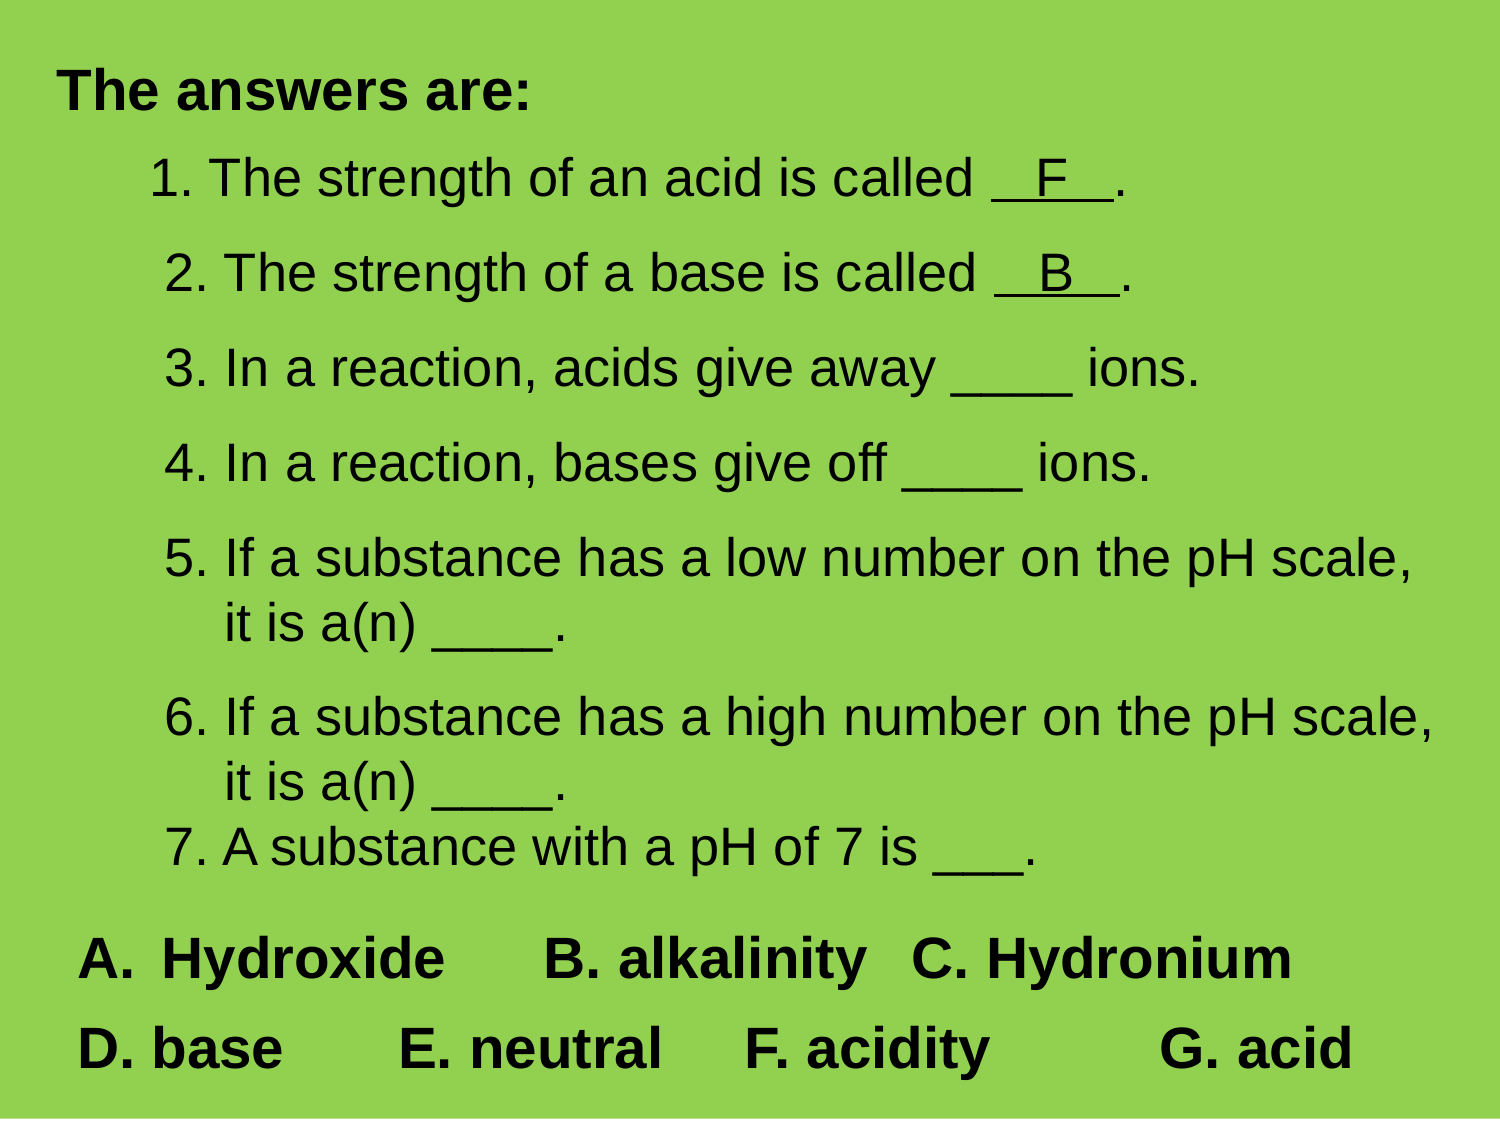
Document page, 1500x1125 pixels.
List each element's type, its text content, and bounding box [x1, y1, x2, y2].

text_box Hydroxide B. alkalinity C. Hydronium D. base E. neutral F. acidity G. acid [62, 912, 1438, 1108]
text_box The answers are: 1. The strength of an acid is called F . 2. The strength of a base is called B . 3. In a reaction, acids give away ____ ions. 4. In a reaction, bases give off ____ ions. 5. If a substance has a low number on the pH scale, it is a(n) ____. 6. If a substance has a high number on the pH scale, it is a(n) ____. 7. A substance with a pH of 7 is ___. [0, 0, 1500, 1119]
